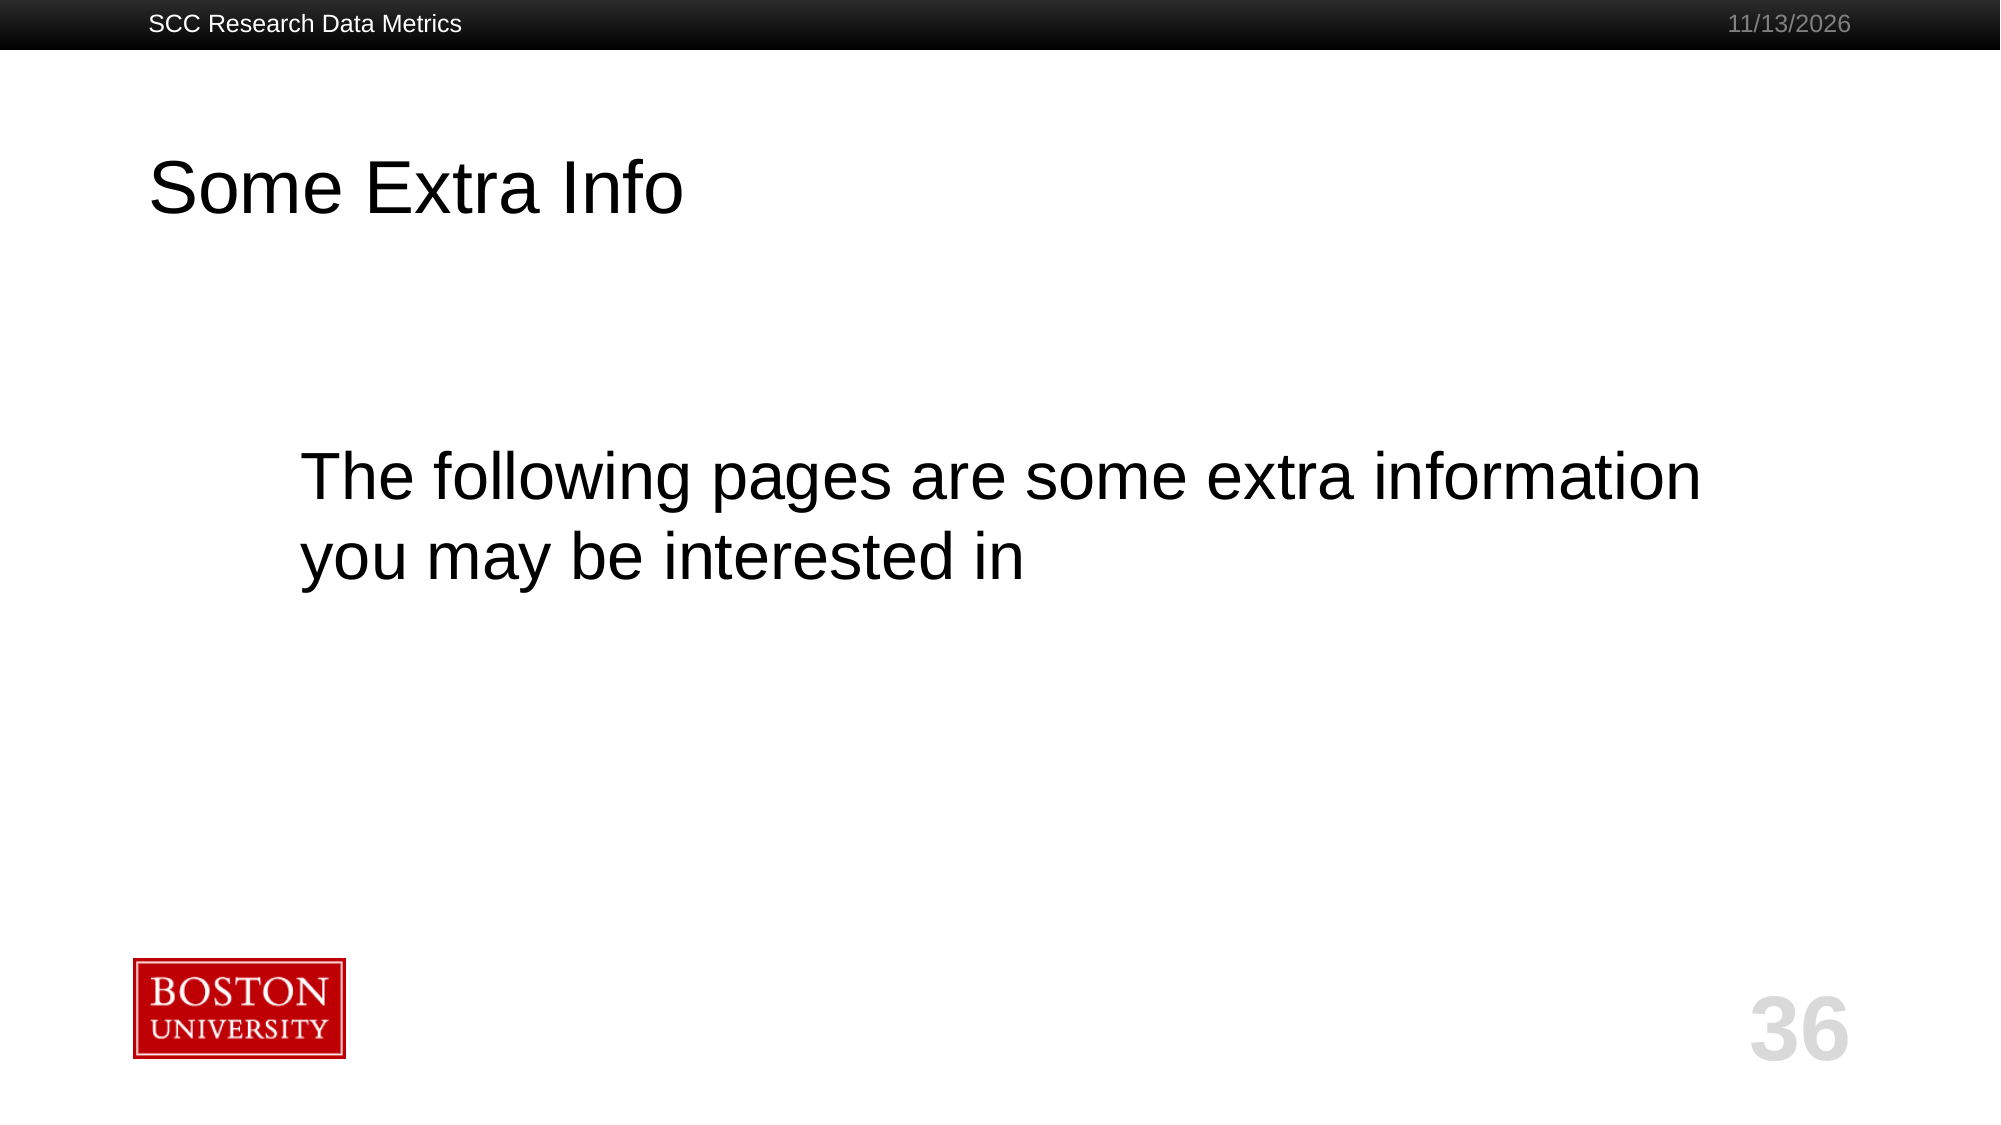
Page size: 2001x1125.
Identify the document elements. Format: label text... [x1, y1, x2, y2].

footer SCC Research Data Metrics [133, 0, 1251, 51]
picture [133, 958, 346, 1059]
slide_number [1449, 0, 1867, 51]
title Some Extra Info [133, 131, 1867, 244]
slide_number 36 [1549, 968, 1867, 1082]
list The following pages are some extra information you may be interested in [285, 425, 1837, 617]
